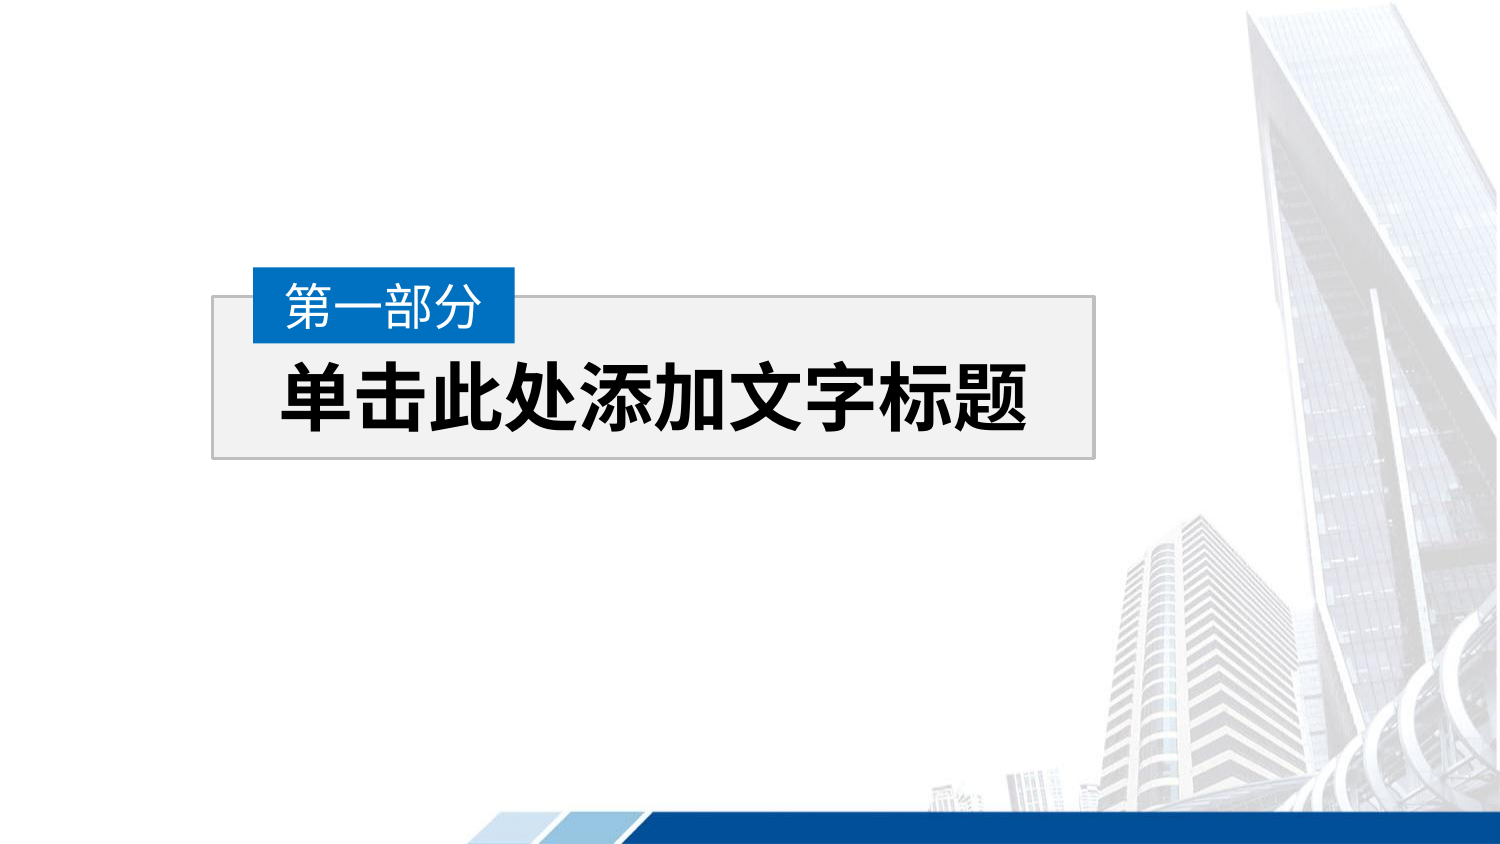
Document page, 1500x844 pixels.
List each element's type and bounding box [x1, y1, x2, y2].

text_box [212, 296, 1095, 459]
picture [0, 0, 1500, 844]
